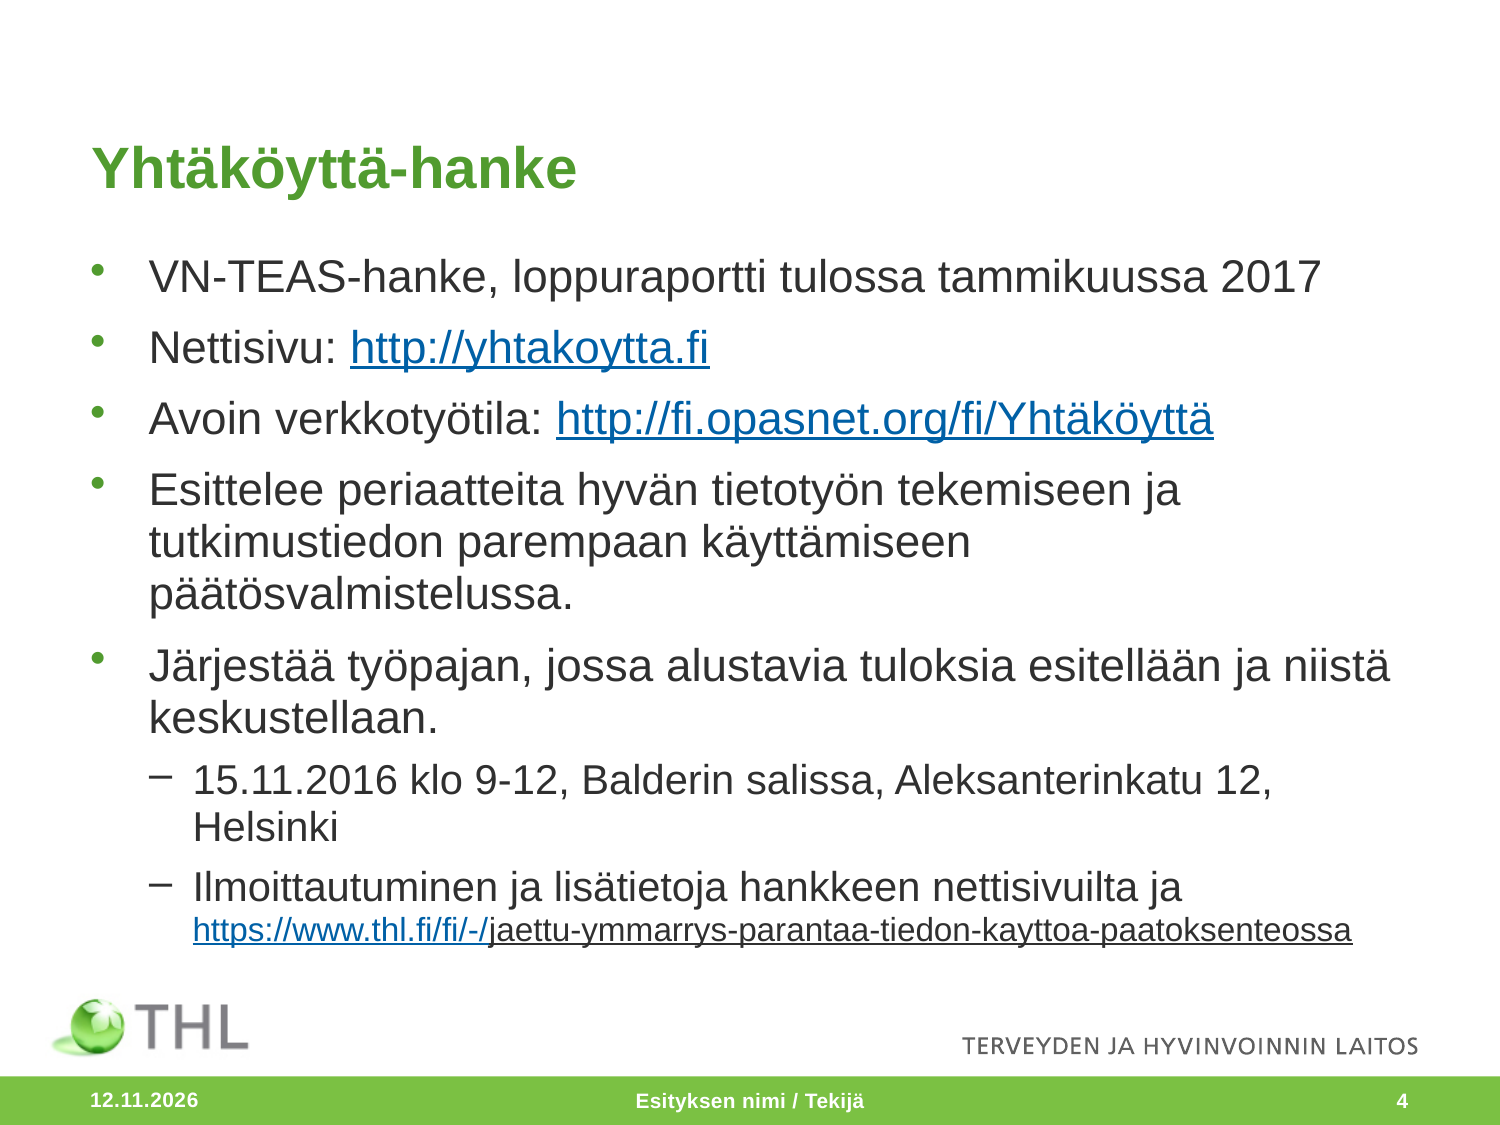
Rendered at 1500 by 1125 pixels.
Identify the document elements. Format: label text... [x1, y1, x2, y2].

slide_number 4 [1245, 1082, 1424, 1118]
footer Esityksen nimi / Tekijä [253, 1082, 1245, 1118]
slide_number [74, 1080, 255, 1118]
list VN-TEAS-hanke, loppuraportti tulossa tammikuussa 2017 Nettisivu: http://yhtakoytta.fi Avoin verkkotyötila: http://fi.opasnet.org/fi/Yhtäköyttä Esittelee periaatteita hyvän tietotyön tekemiseen ja tutkimustiedon parempaan käyttämiseen päätösvalmistelussa. Järjestää työpajan, jossa alustavia tuloksia esitellään ja niistä keskustellaan. 15.11.2016 klo 9-12, Balderin salissa, Aleksanterinkatu 12, Helsinki Ilmoittautuminen ja lisätietoja hankkeen nettisivuilta ja https://www.thl.fi/fi/-/jaettu-ymmarrys-parantaa-tiedon-kayttoa-paatoksenteossa [74, 243, 1424, 965]
title Yhtäköyttä-hanke [76, 42, 1424, 209]
picture [24, 983, 275, 1067]
